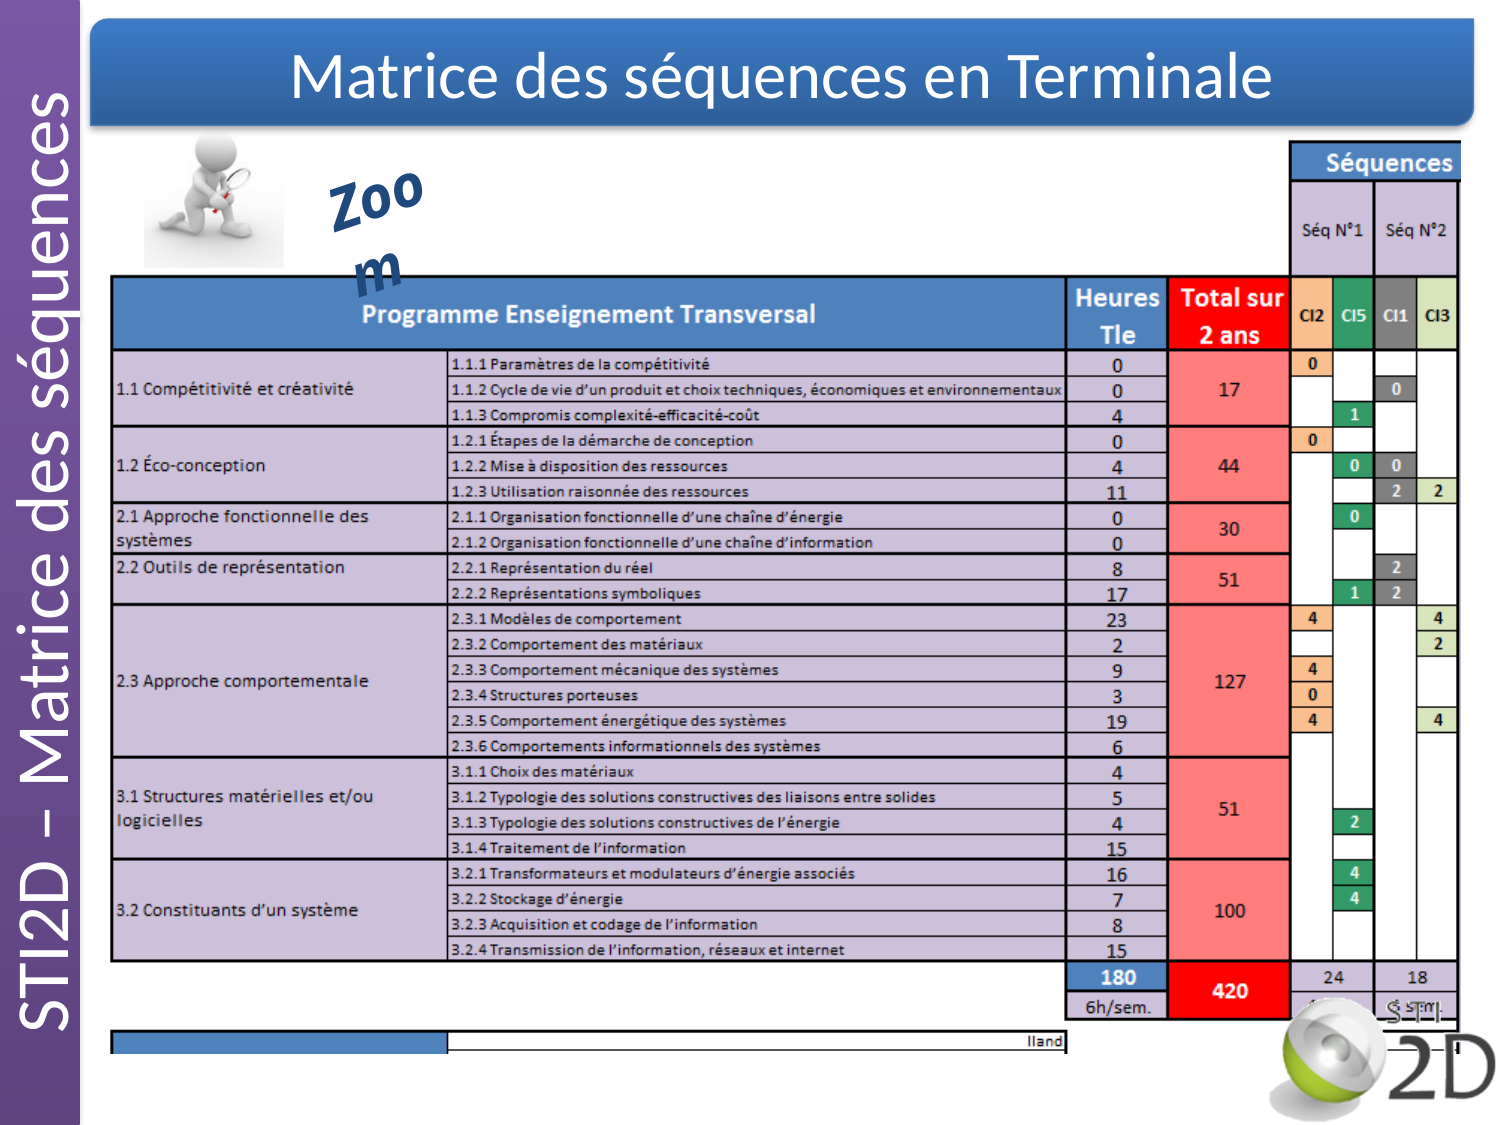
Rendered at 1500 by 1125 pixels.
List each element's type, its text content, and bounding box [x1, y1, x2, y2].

text_box STI2D – Matrice des séquences [0, 0, 80, 1125]
text_box Matrice des séquences en Terminale [89, 18, 1475, 127]
picture [103, 125, 1499, 1125]
